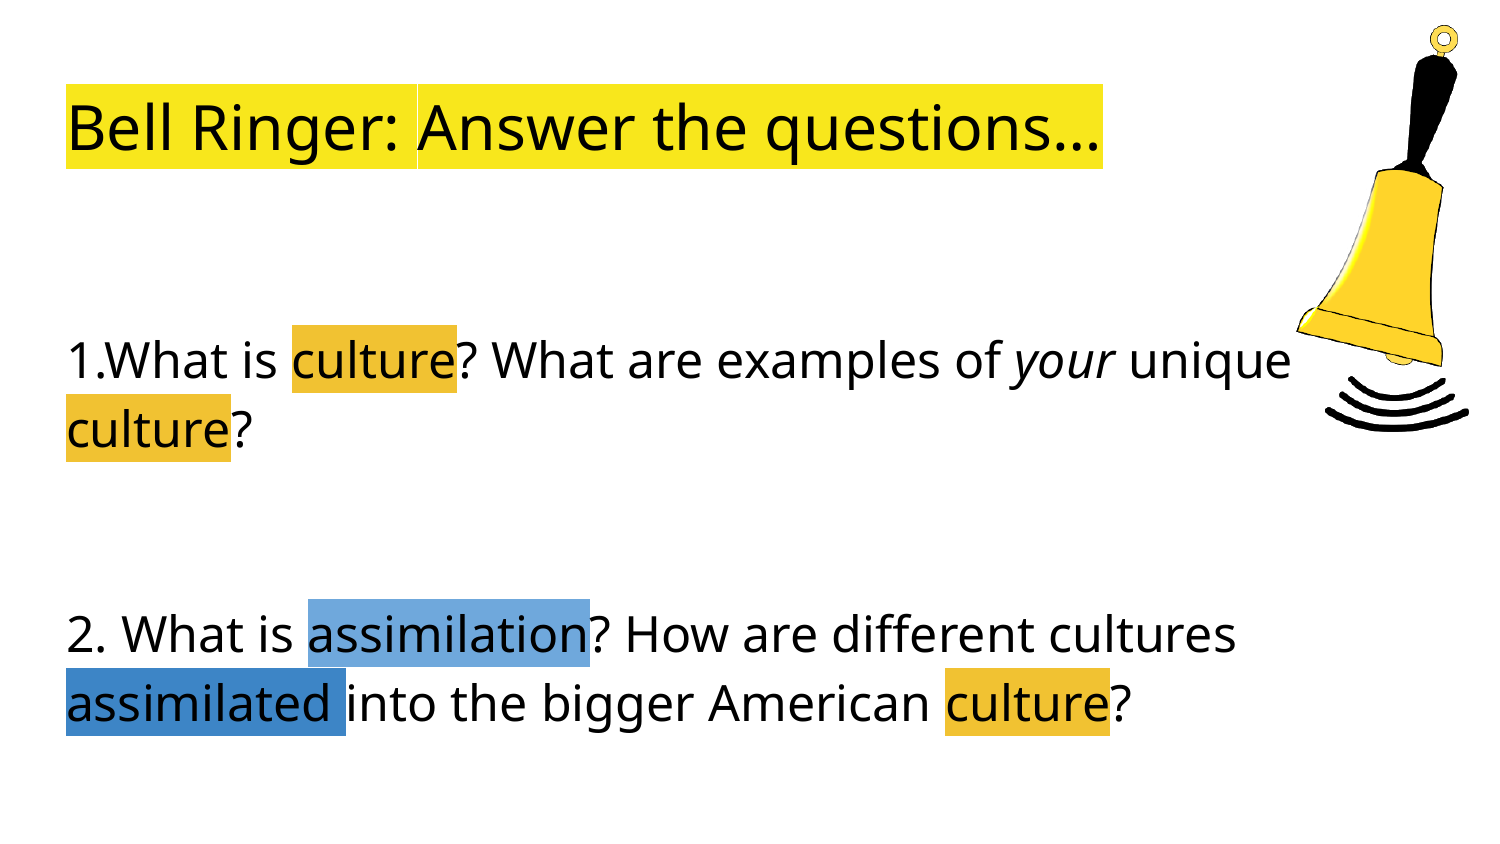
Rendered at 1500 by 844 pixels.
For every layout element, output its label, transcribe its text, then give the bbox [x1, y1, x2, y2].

list 1.What is culture? What are examples of your unique culture? 2. What is assimilation? How are different cultures assimilated into the bigger American culture? [51, 202, 1449, 750]
picture [1296, 25, 1469, 432]
title Bell Ringer: Answer the questions… [51, 72, 1291, 167]
